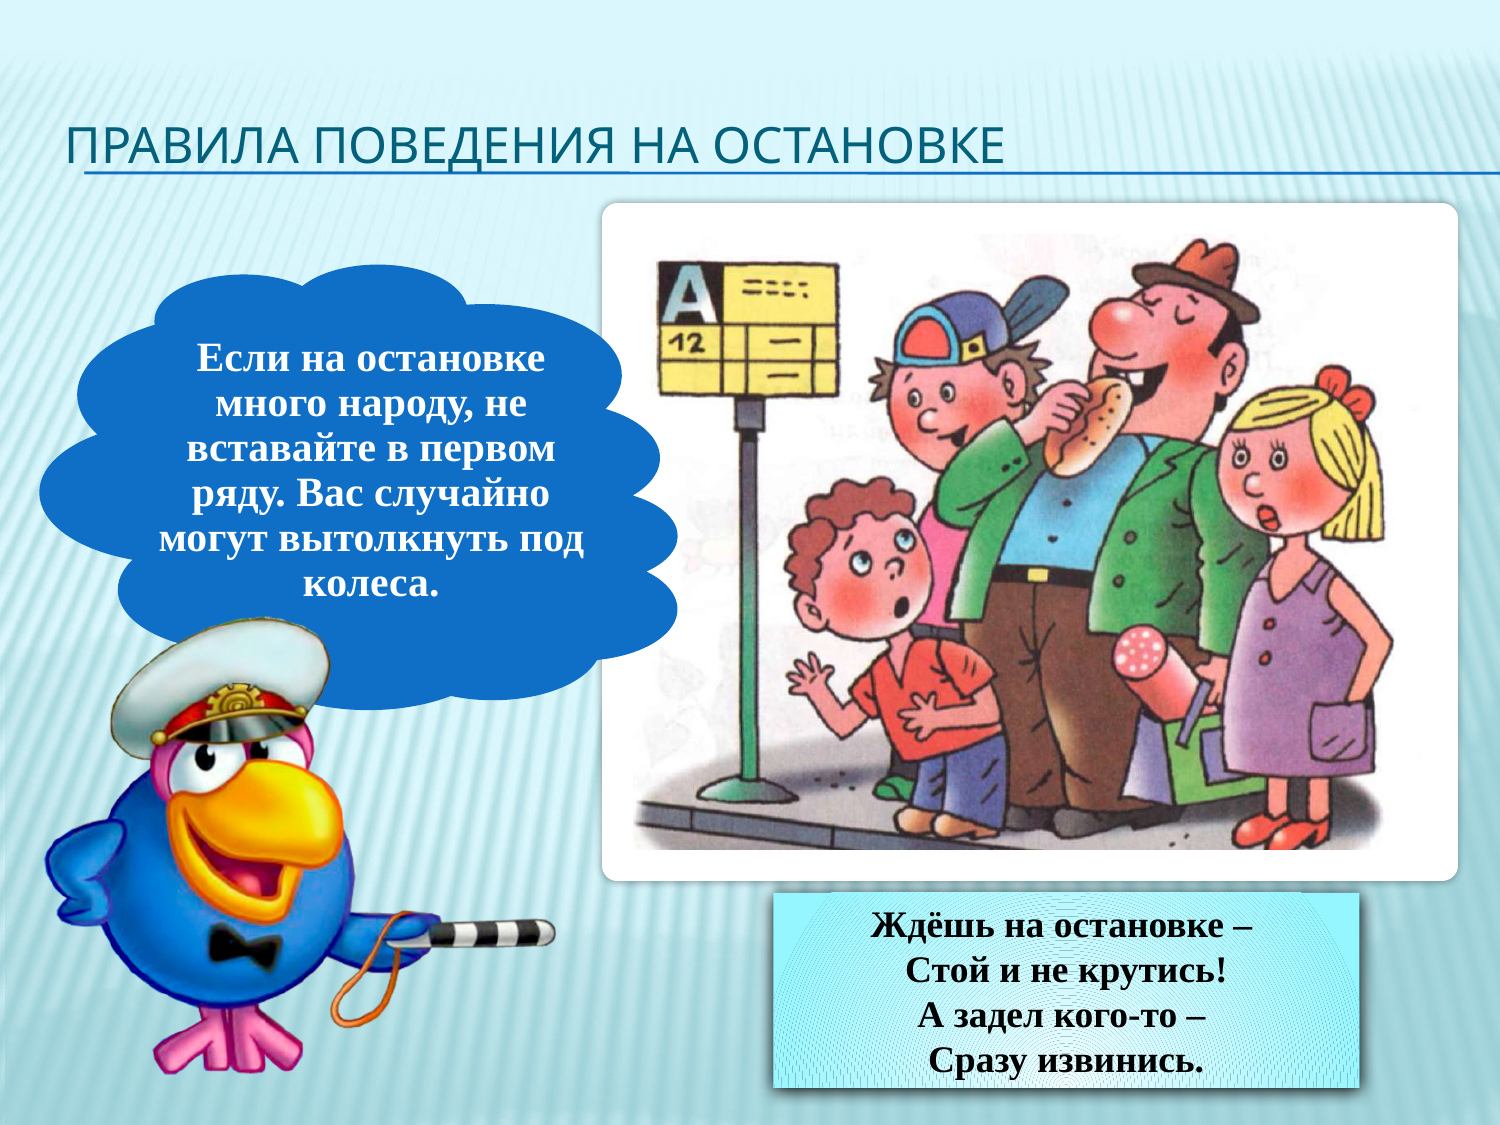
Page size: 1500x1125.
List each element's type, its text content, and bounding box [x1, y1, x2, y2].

title Правила поведения на остановке [50, 75, 1475, 213]
picture [632, 234, 1427, 851]
text_box Если на остановке много народу, не вставайте в первом ряду. Вас случайно могут вытолкнуть под колеса. [39, 264, 623, 679]
text_box Ждёшь на остановке – Стой и не крутись! А задел кого-то – Сразу извинись. [773, 892, 1360, 1088]
picture [32, 567, 575, 1091]
